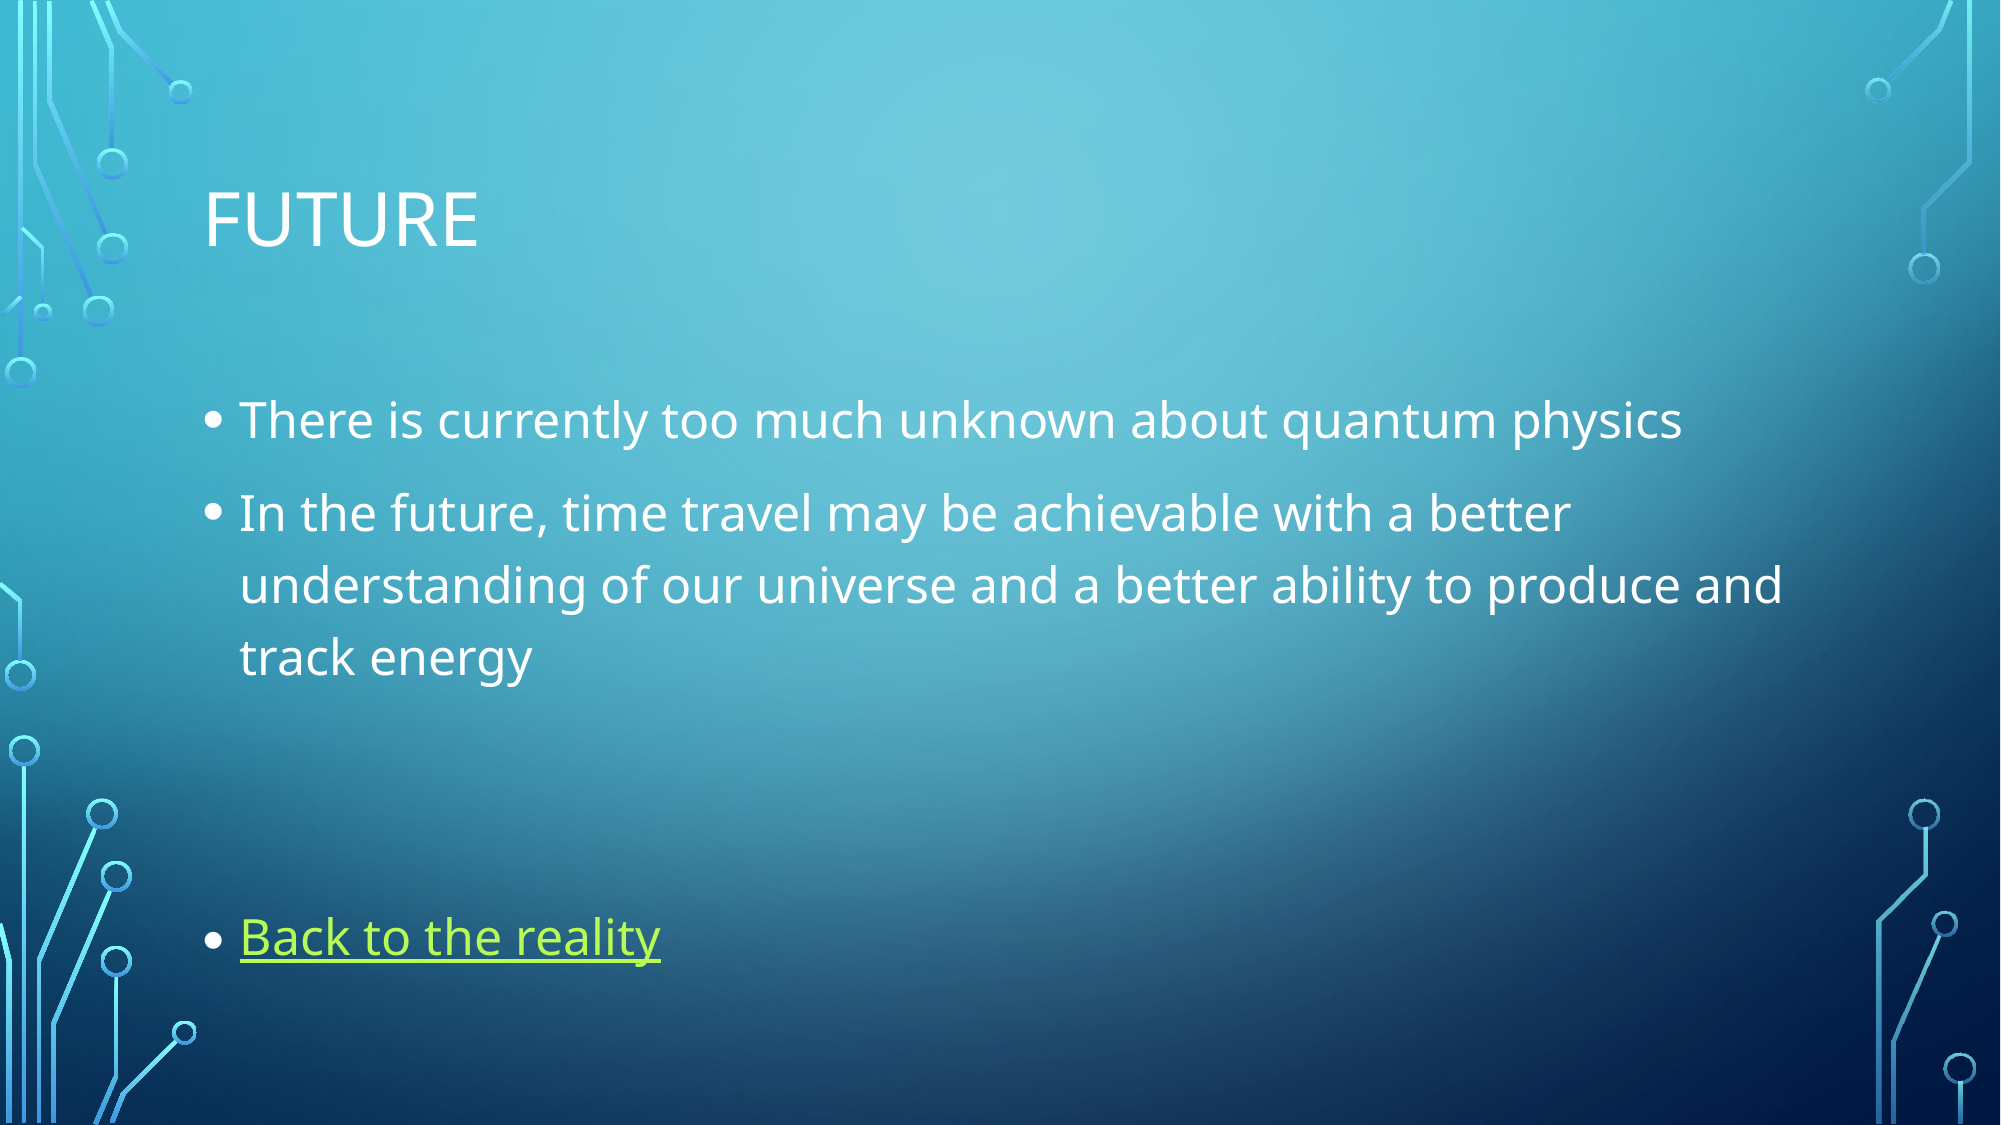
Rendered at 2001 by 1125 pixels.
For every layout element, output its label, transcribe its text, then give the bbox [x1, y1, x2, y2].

list There is currently too much unknown about quantum physics In the future, time travel may be achievable with a better understanding of our universe and a better ability to produce and track energy Back to the reality [187, 369, 1813, 950]
title Future [187, 101, 1813, 344]
